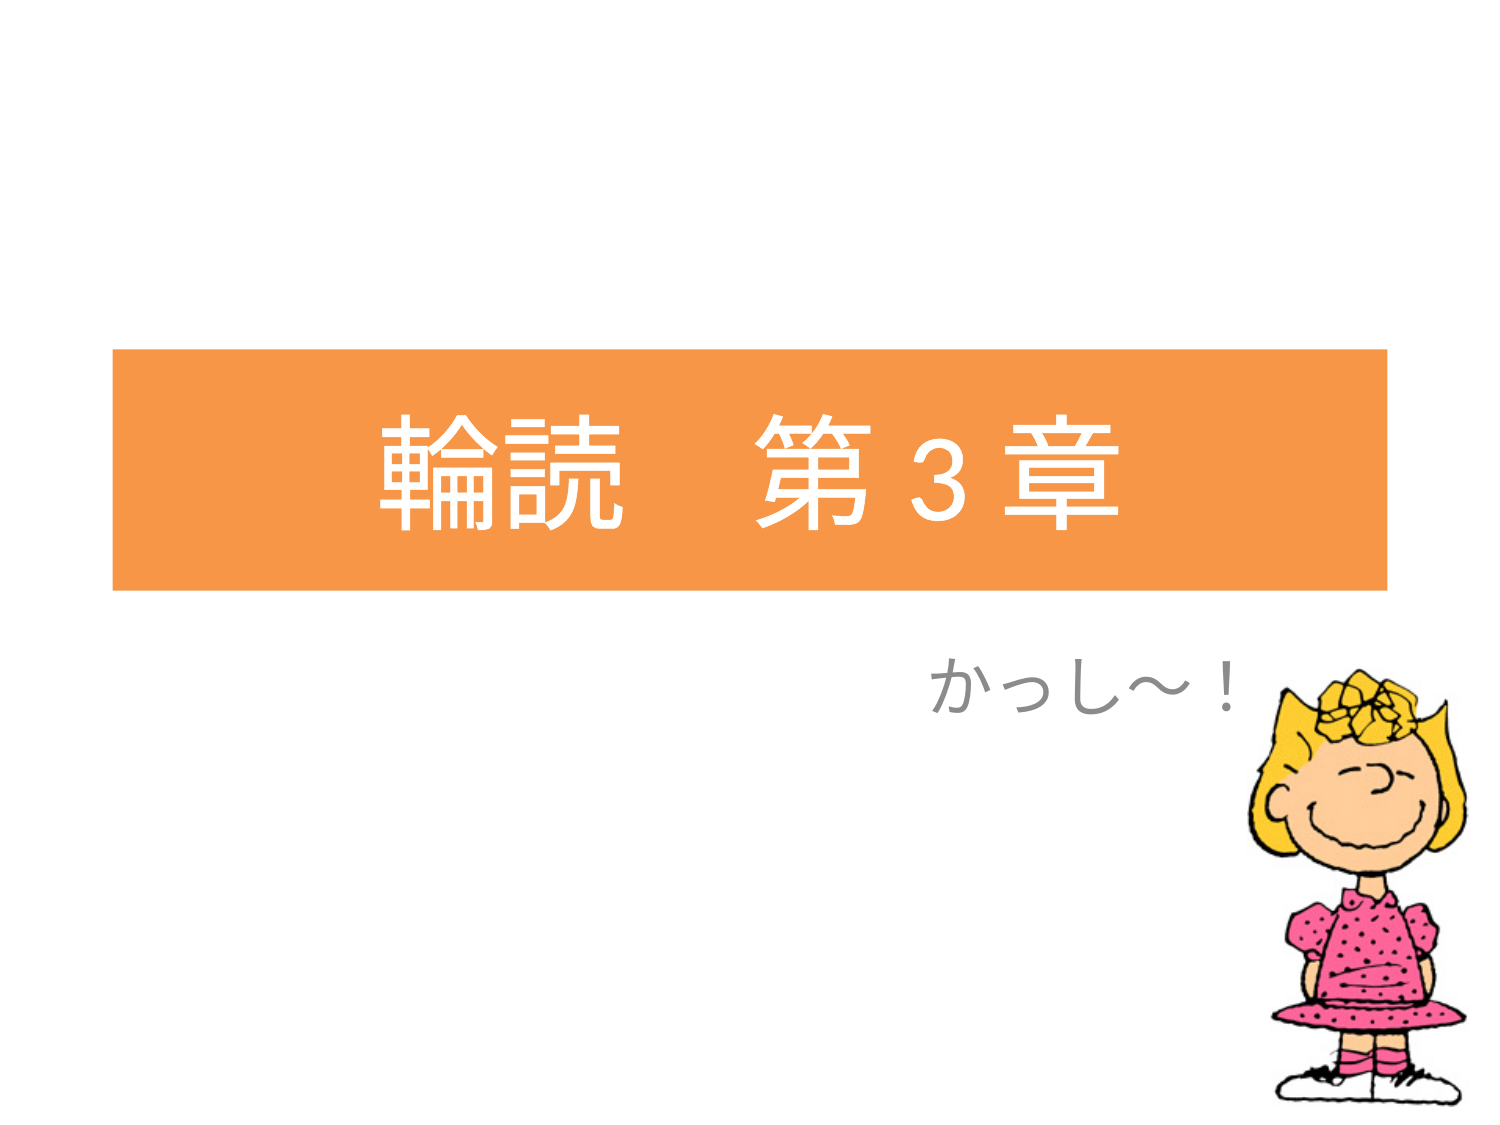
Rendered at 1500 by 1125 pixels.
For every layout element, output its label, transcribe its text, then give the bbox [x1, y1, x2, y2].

subtitle かっし～！ [225, 637, 1275, 925]
title 輪読 第3章 [112, 349, 1388, 591]
picture [1245, 668, 1470, 1107]
